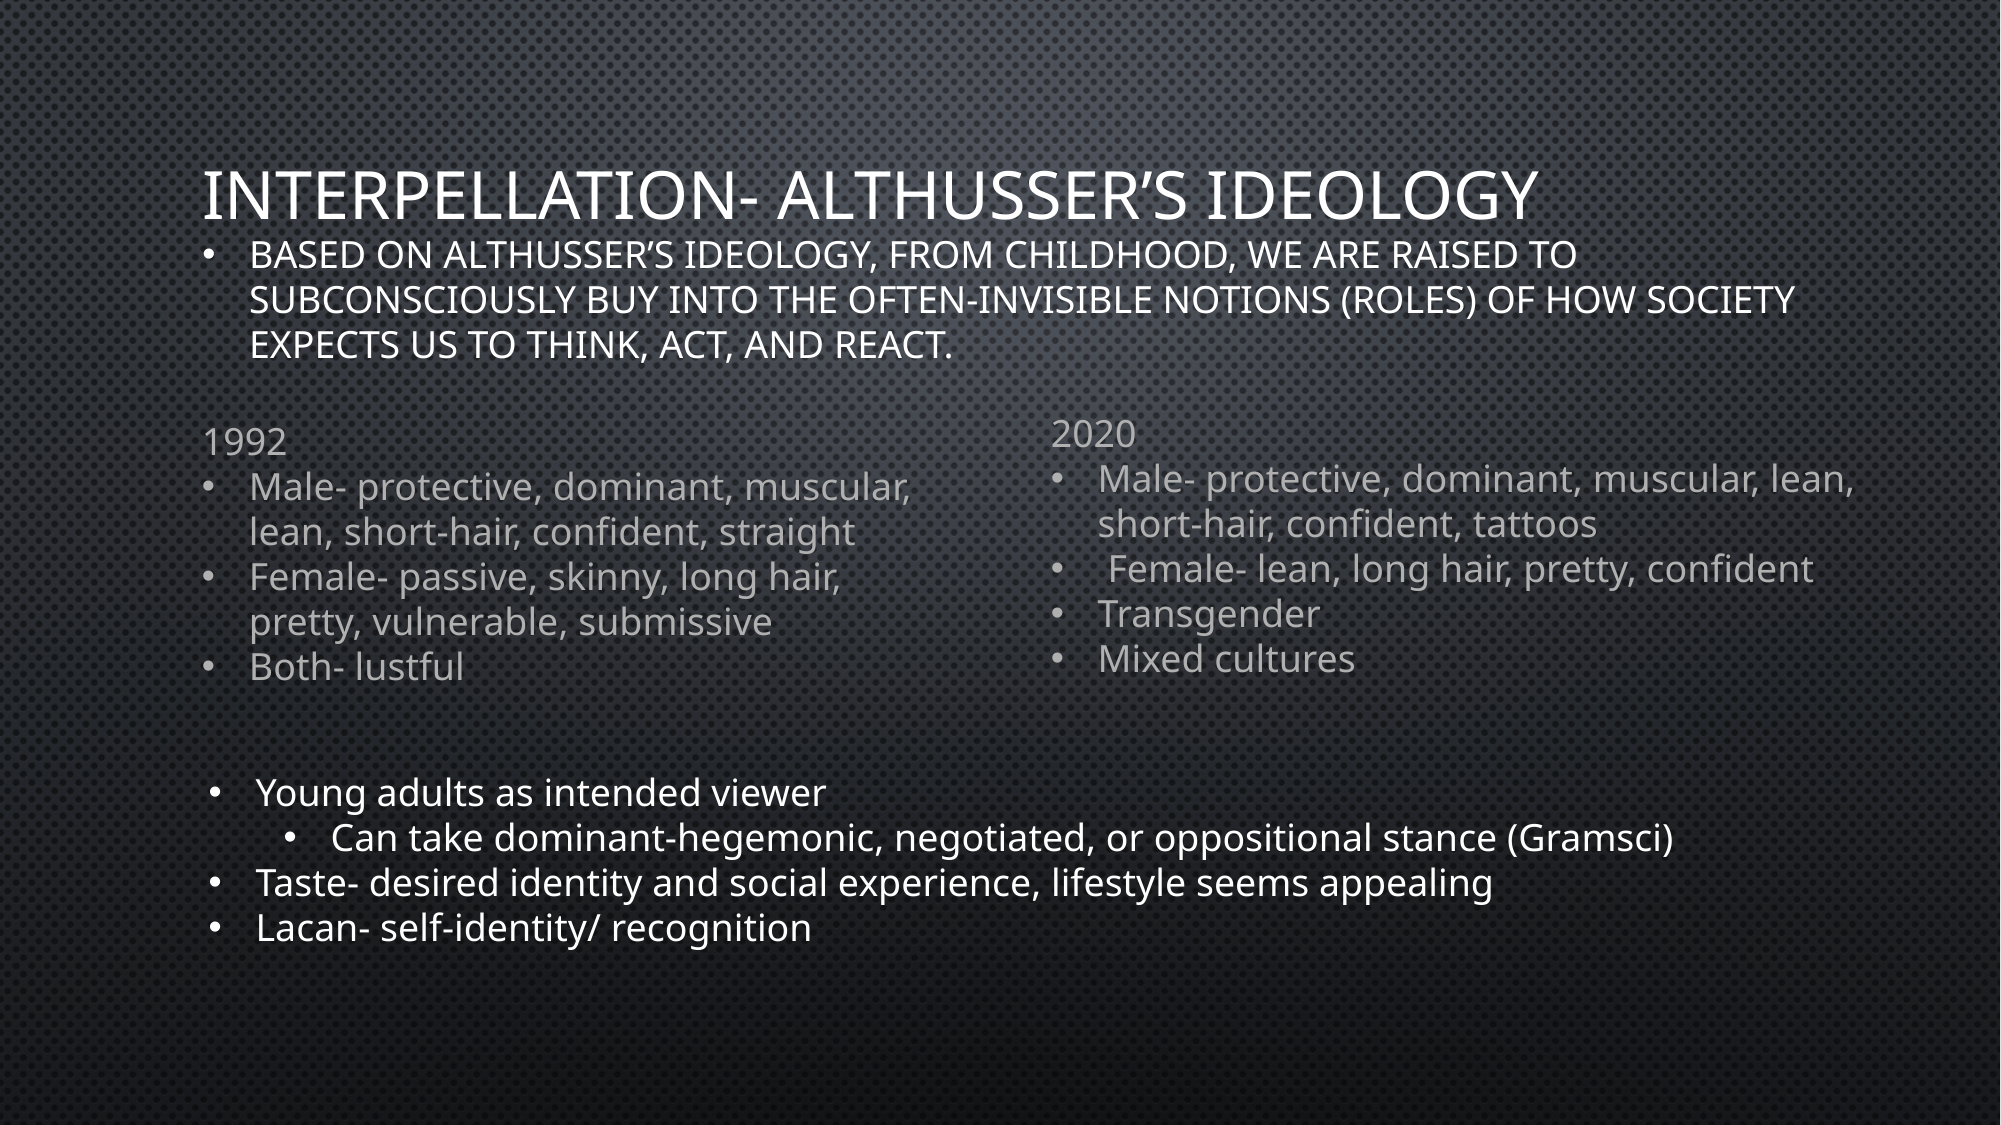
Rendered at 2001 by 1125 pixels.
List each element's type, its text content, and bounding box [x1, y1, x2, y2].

text_box Young adults as intended viewer Can take dominant-hegemonic, negotiated, or oppositional stance (Gramsci) Taste- desired identity and social experience, lifestyle seems appealing Lacan- self-identity/ recognition [193, 761, 1879, 957]
title Interpellation- Althusser’s ideology [187, 36, 1813, 211]
text_box 2020 Male- protective, dominant, muscular, lean, short-hair, confident, tattoos Female- lean, long hair, pretty, confident Transgender Mixed cultures [1036, 402, 1921, 778]
text_box 1992 Male- protective, dominant, muscular, lean, short-hair, confident, straight Female- passive, skinny, long hair, pretty, vulnerable, submissive Both- lustful [187, 410, 964, 696]
list Based on Althusser’s ideology, from childhood, we are raised to subconsciously buy into the often-invisible notions (roles) of how society expects us to think, act, and react. [187, 211, 1813, 457]
